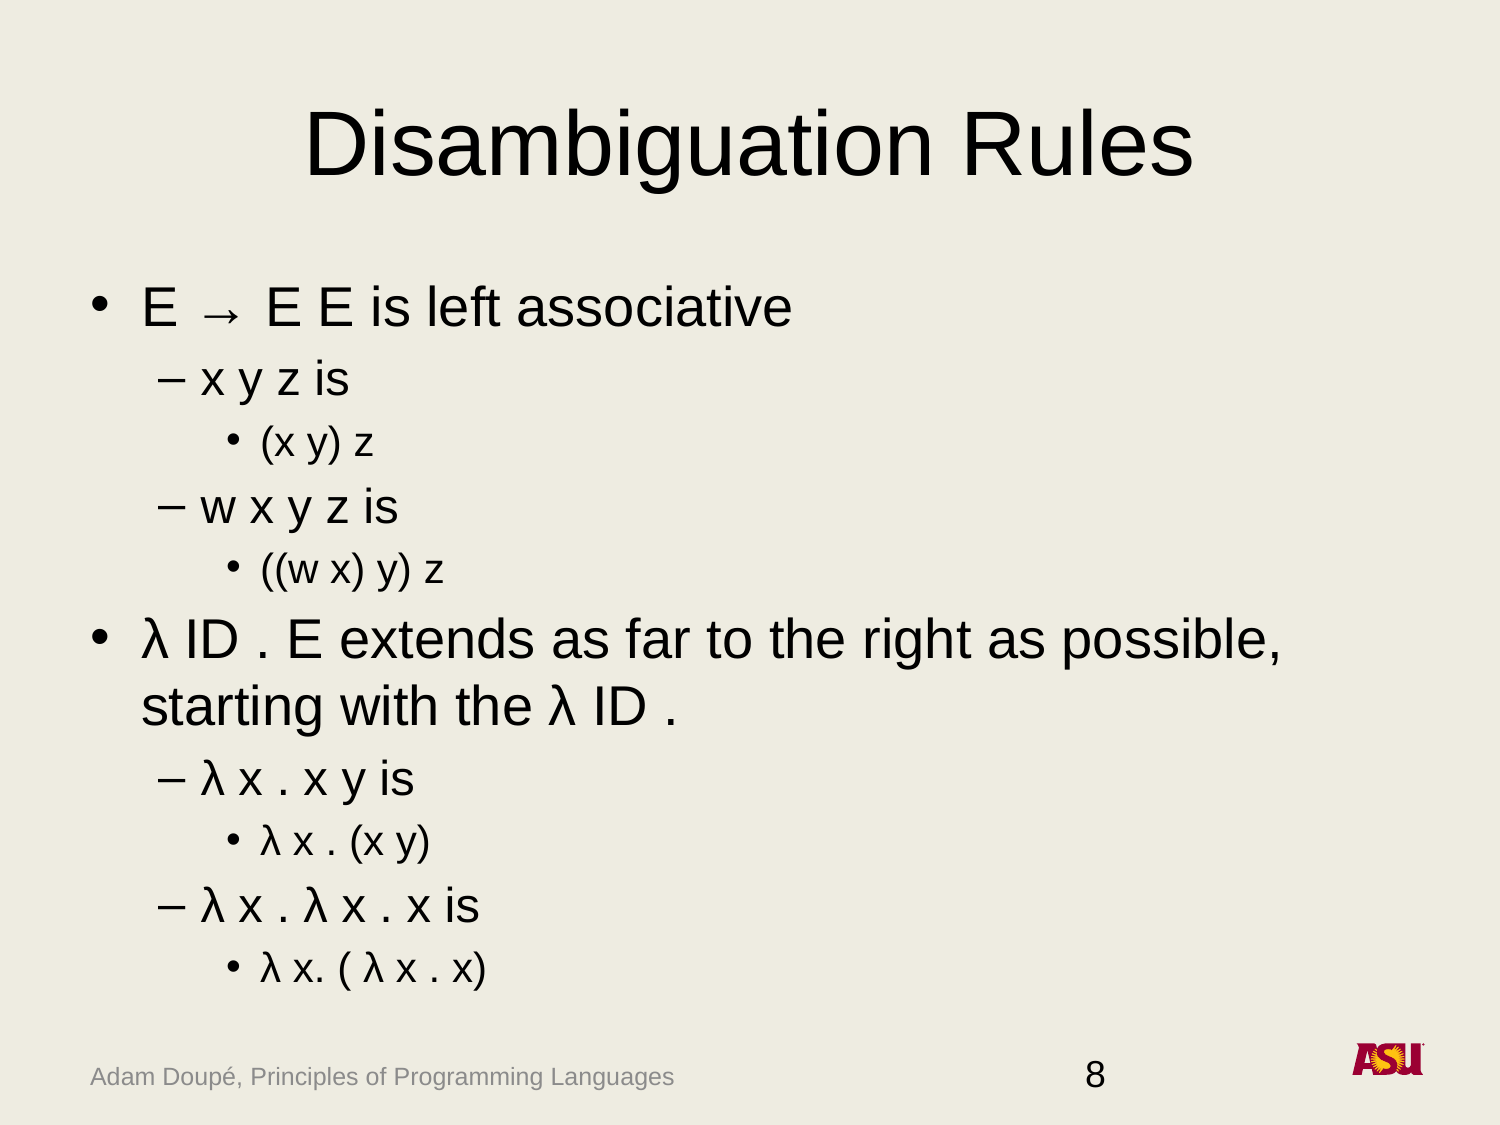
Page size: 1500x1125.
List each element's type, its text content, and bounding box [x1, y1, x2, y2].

list E → E E is left associative x y z is (x y) z w x y z is ((w x) y) z λ ID . E extends as far to the right as possible, starting with the λ ID . λ x . x y is λ x . (x y) λ x . λ x . x is λ x. ( λ x . x) [75, 262, 1425, 1005]
slide_number 8 [1070, 1042, 1421, 1103]
title Disambiguation Rules [75, 45, 1425, 233]
